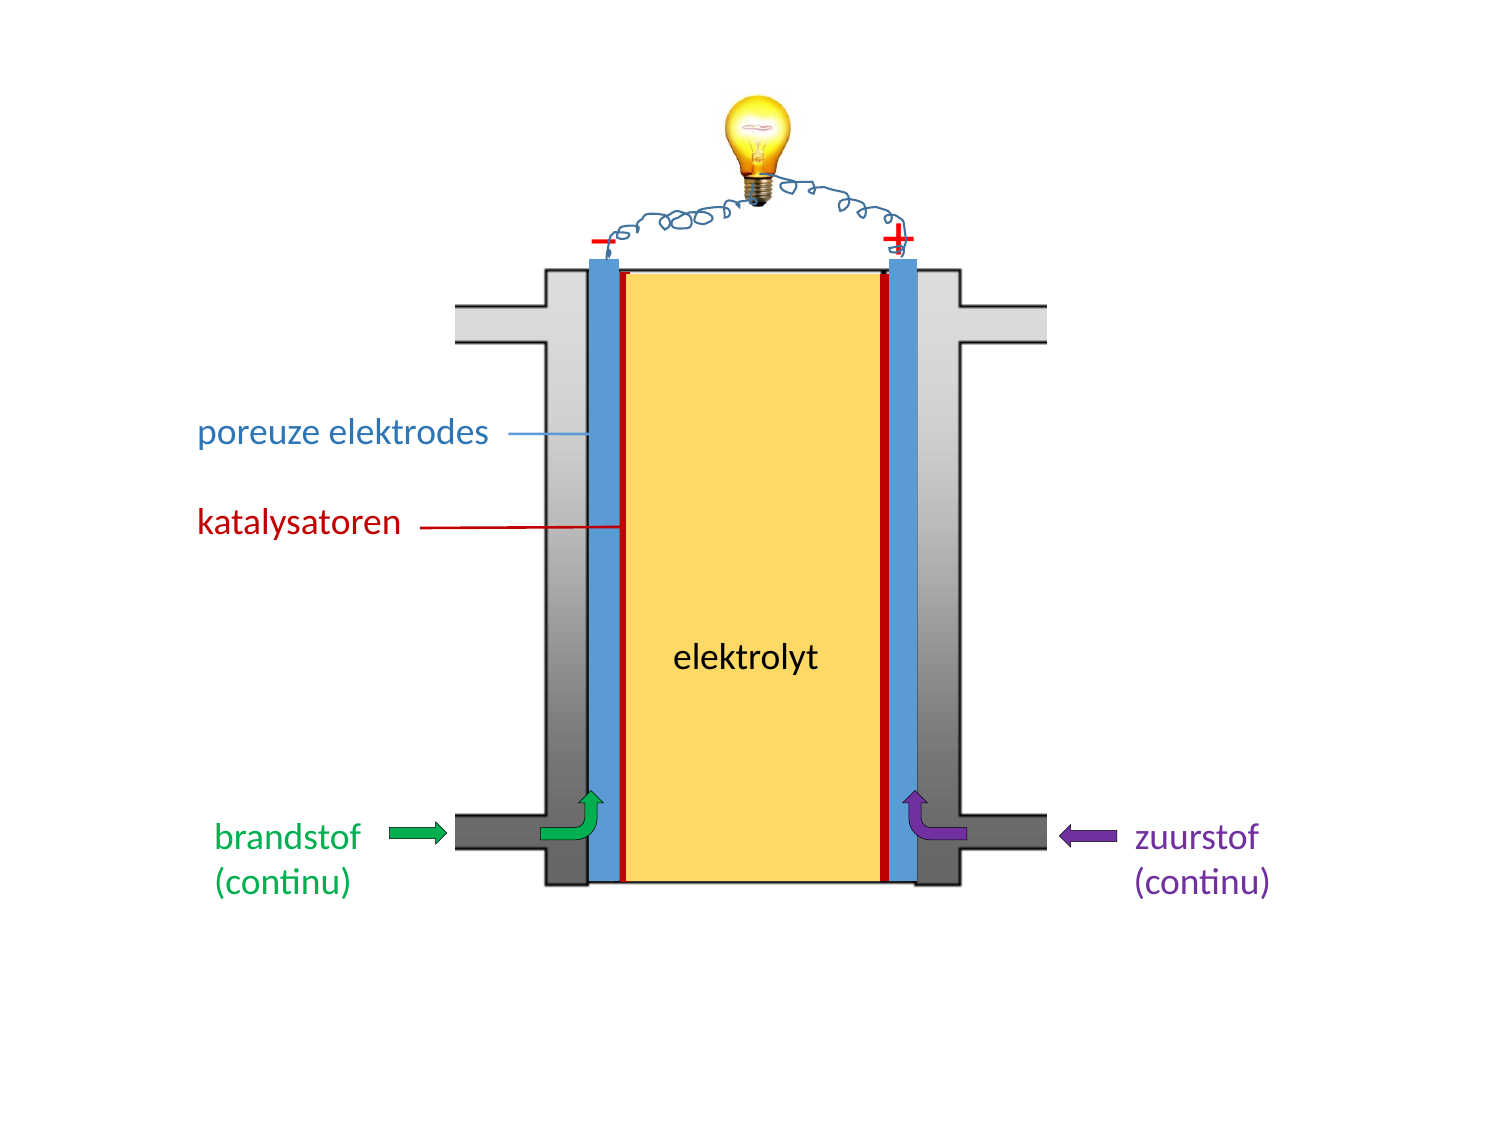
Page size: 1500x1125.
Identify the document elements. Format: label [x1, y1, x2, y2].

picture [714, 93, 801, 173]
text_box [71, 173, 1468, 915]
